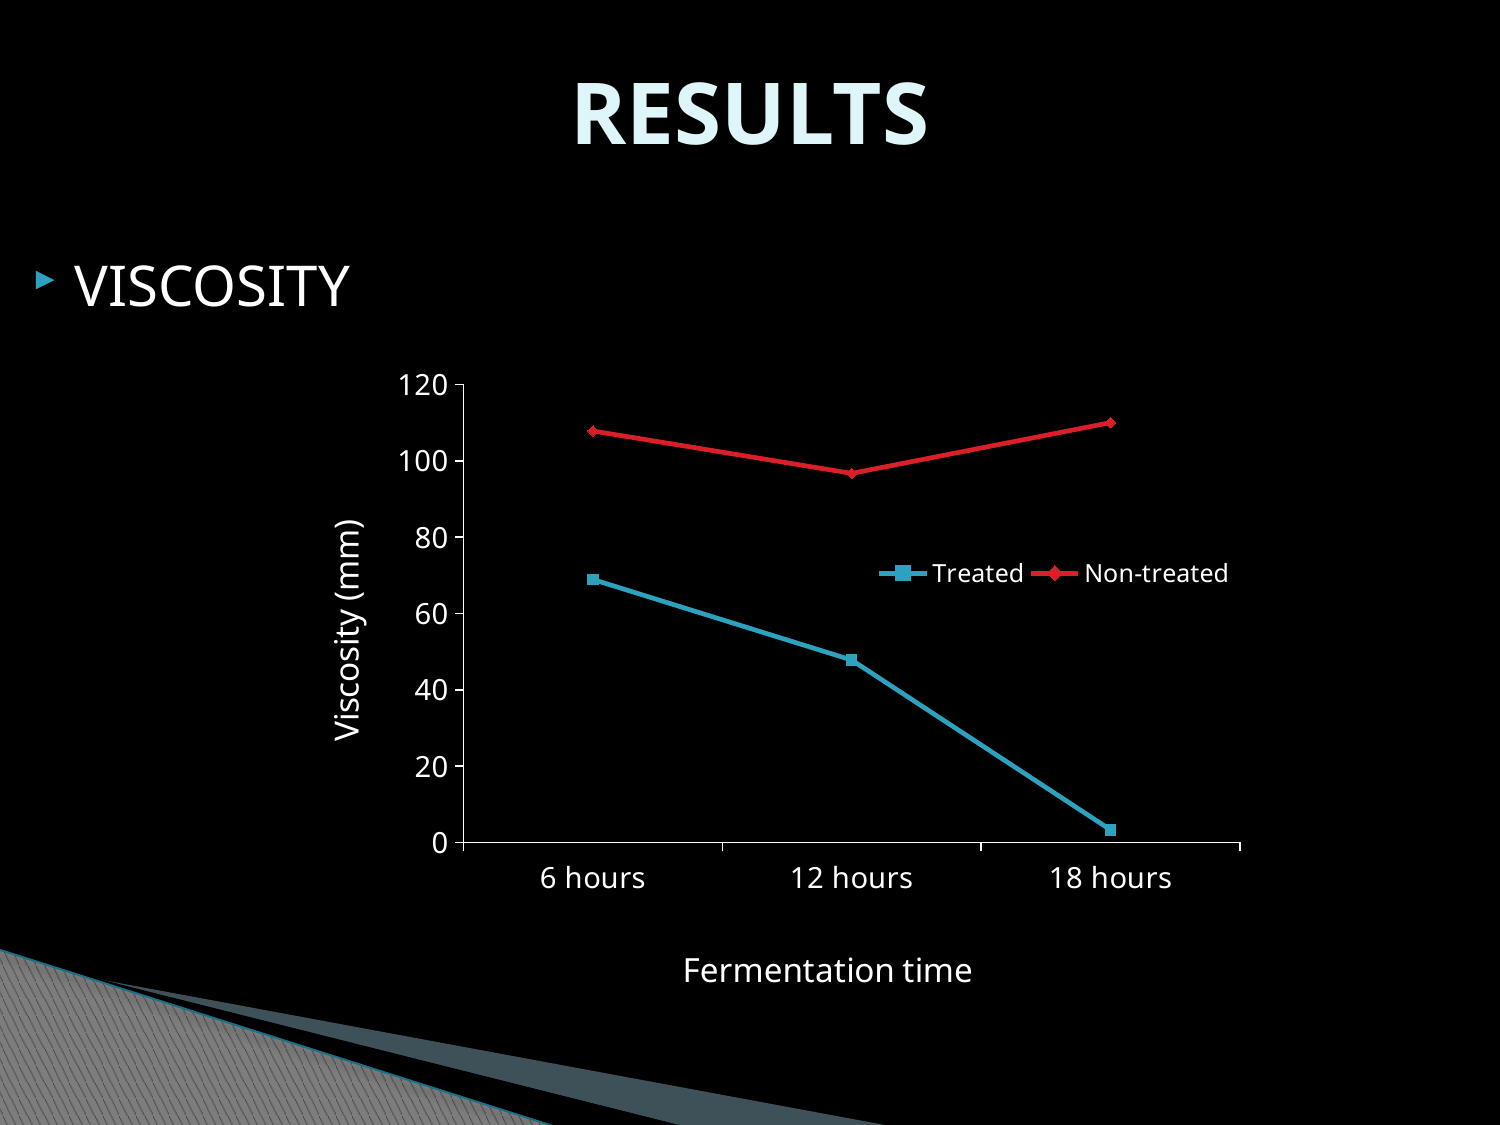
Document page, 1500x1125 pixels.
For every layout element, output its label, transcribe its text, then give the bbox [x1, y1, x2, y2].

list VISCOSITY [0, 243, 1500, 1125]
chart [287, 349, 1260, 1059]
title RESULTS [75, 45, 1425, 175]
